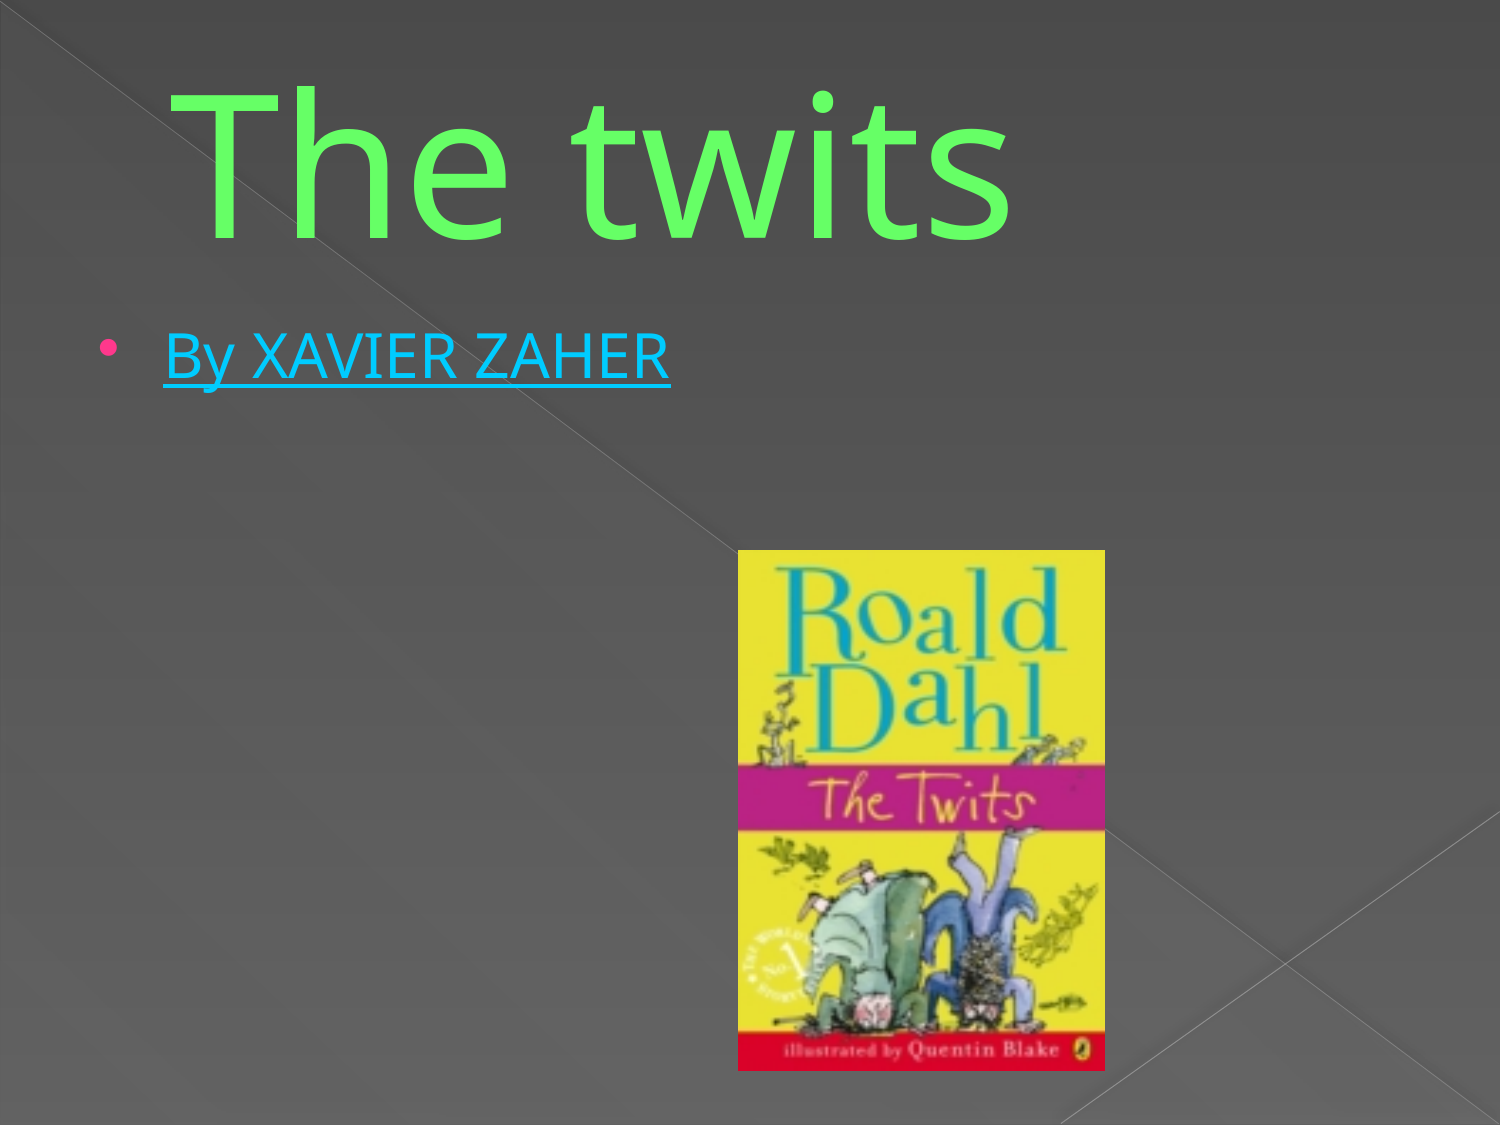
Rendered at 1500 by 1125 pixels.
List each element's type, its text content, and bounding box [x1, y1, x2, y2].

title The twits [75, 43, 1425, 274]
picture [737, 550, 1105, 1071]
list By XAVIER ZAHER [75, 308, 1425, 1059]
